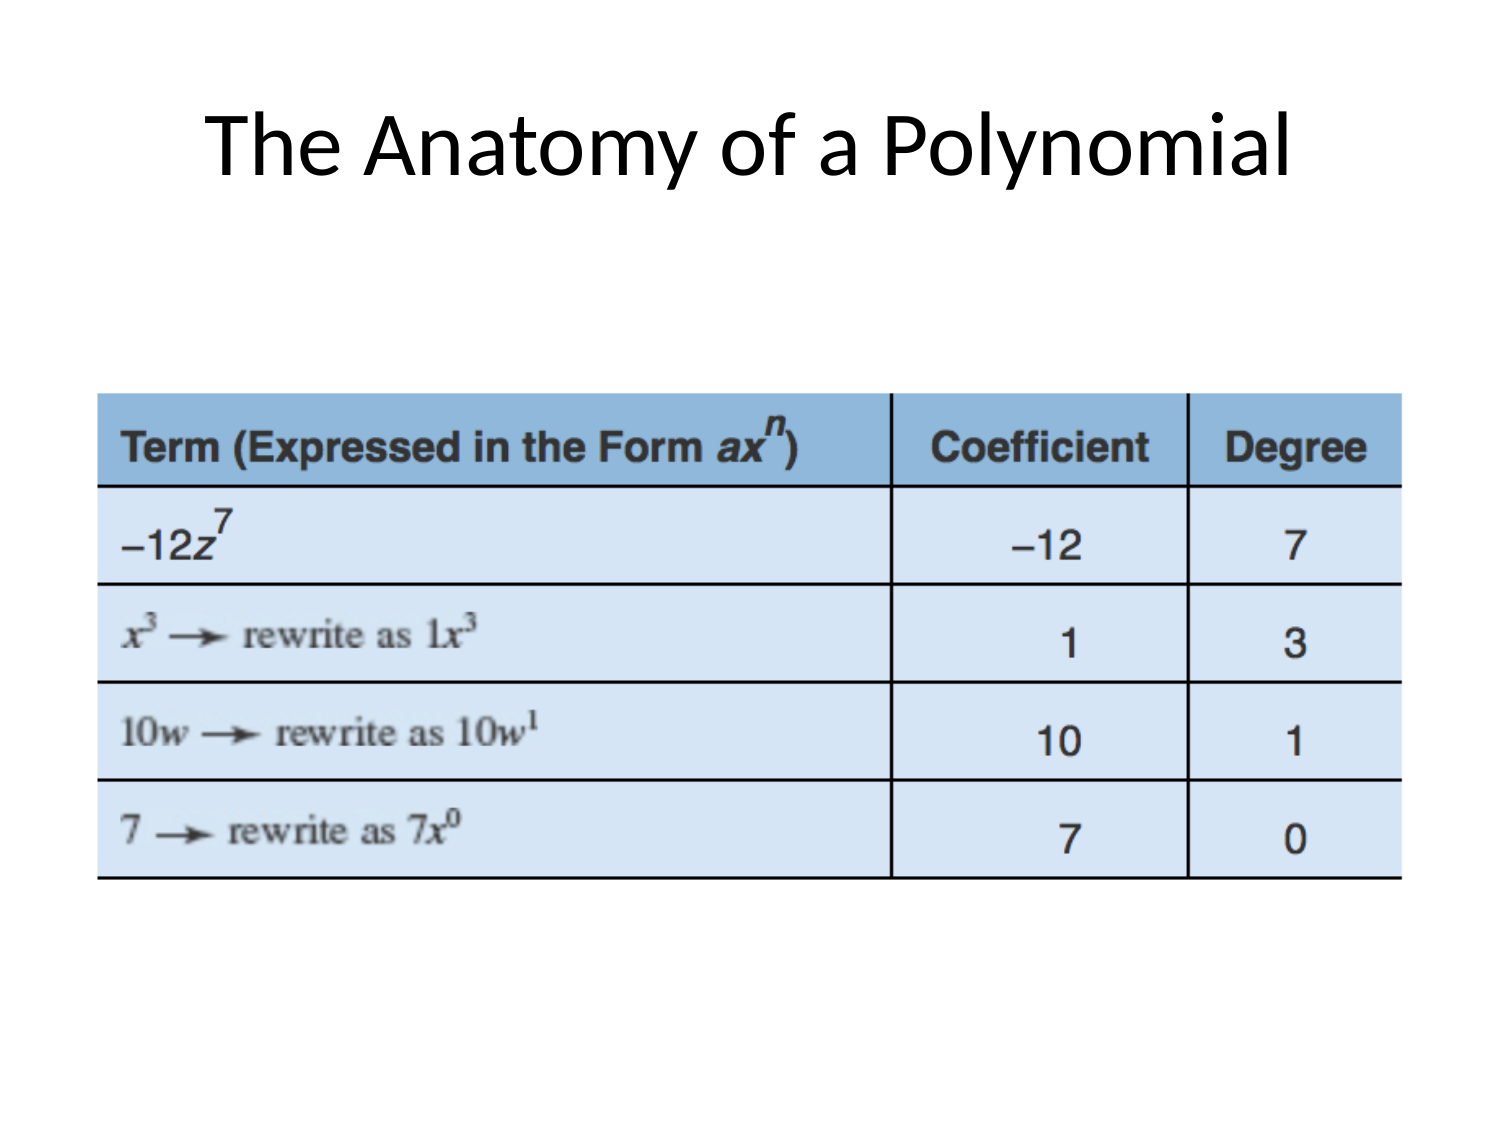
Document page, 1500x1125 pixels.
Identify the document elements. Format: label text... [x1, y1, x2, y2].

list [74, 262, 1426, 1006]
title The Anatomy of a Polynomial [75, 45, 1425, 233]
